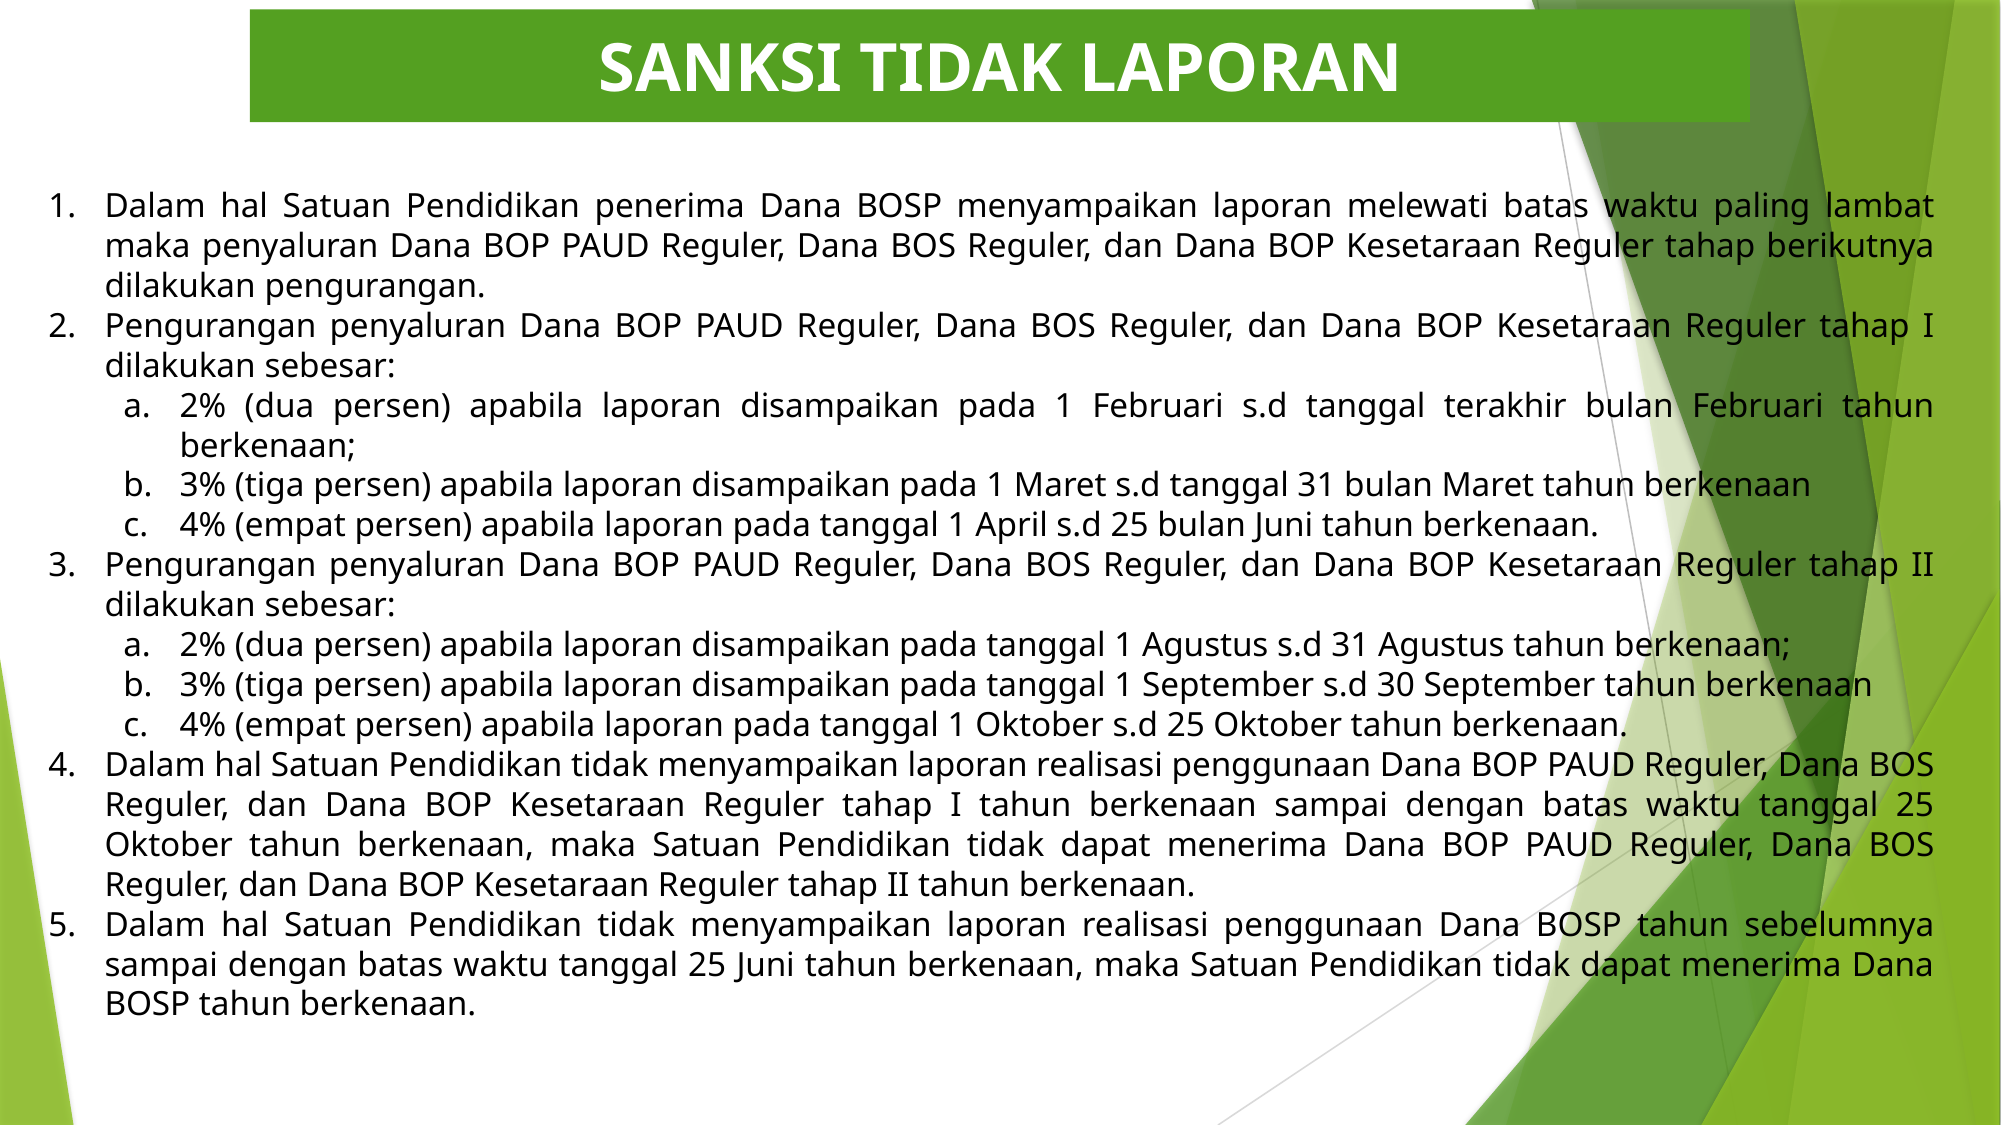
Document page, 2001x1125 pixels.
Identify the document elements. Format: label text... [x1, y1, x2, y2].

text_box Dalam hal Satuan Pendidikan penerima Dana BOSP menyampaikan laporan melewati batas waktu paling lambat maka penyaluran Dana BOP PAUD Reguler, Dana BOS Reguler, dan Dana BOP Kesetaraan Reguler tahap berikutnya dilakukan pengurangan. Pengurangan penyaluran Dana BOP PAUD Reguler, Dana BOS Reguler, dan Dana BOP Kesetaraan Reguler tahap I dilakukan sebesar: 2% (dua persen) apabila laporan disampaikan pada 1 Februari s.d tanggal terakhir bulan Februari tahun berkenaan; 3% (tiga persen) apabila laporan disampaikan pada 1 Maret s.d tanggal 31 bulan Maret tahun berkenaan 4% (empat persen) apabila laporan pada tanggal 1 April s.d 25 bulan Juni tahun berkenaan. Pengurangan penyaluran Dana BOP PAUD Reguler, Dana BOS Reguler, dan Dana BOP Kesetaraan Reguler tahap II dilakukan sebesar: 2% (dua persen) apabila laporan disampaikan pada tanggal 1 Agustus s.d 31 Agustus tahun berkenaan; 3% (tiga persen) apabila laporan disampaikan pada tanggal 1 September s.d 30 September tahun berkenaan 4% (empat persen) apabila laporan pada tanggal 1 Oktober s.d 25 Oktober tahun berkenaan. Dalam hal Satuan Pendidikan tidak menyampaikan laporan realisasi penggunaan Dana BOP PAUD Reguler, Dana BOS Reguler, dan Dana BOP Kesetaraan Reguler tahap I tahun berkenaan sampai dengan batas waktu tanggal 25 Oktober tahun berkenaan, maka Satuan Pendidikan tidak dapat menerima Dana BOP PAUD Reguler, Dana BOS Reguler, dan Dana BOP Kesetaraan Reguler tahap II tahun berkenaan. Dalam hal Satuan Pendidikan tidak menyampaikan laporan realisasi penggunaan Dana BOSP tahun sebelumnya sampai dengan batas waktu tanggal 25 Juni tahun berkenaan, maka Satuan Pendidikan tidak dapat menerima Dana BOSP tahun berkenaan. [33, 176, 1953, 1070]
text_box SANKSI TIDAK LAPORAN [252, 17, 1750, 113]
text_box [248, 8, 1751, 124]
